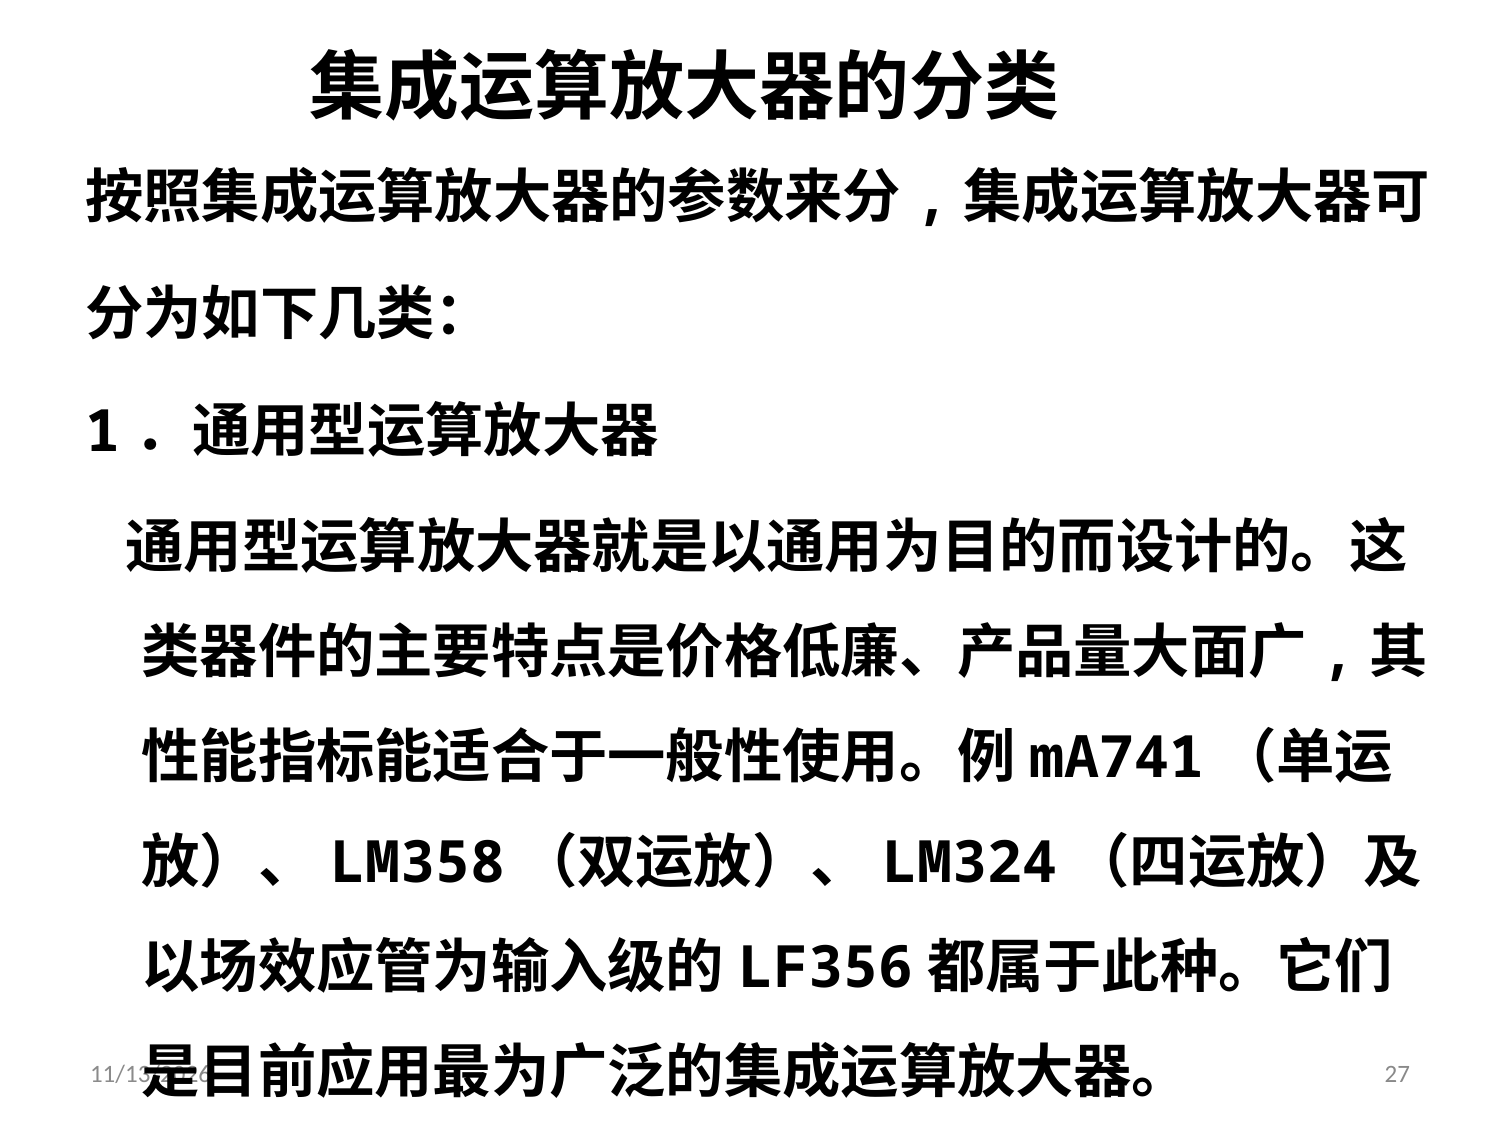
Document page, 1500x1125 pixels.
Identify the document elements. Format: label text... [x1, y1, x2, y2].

list 按照集成运算放大器的参数来分,集成运算放大器可 分为如下几类： 1．通用型运算放大器 通用型运算放大器就是以通用为目的而设计的。这类器件的主要特点是价格低廉、产品量大面广,其性能指标能适合于一般性使用。例mA741（单运放）、LM358（双运放）、LM324（四运放）及以场效应管为输入级的LF356都属于此种。它们是目前应用最为广泛的集成运算放大器。 [70, 116, 1453, 874]
slide_number 27 [1074, 1042, 1425, 1103]
title 集成运算放大器的分类 [46, 11, 1323, 156]
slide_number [75, 1042, 425, 1103]
